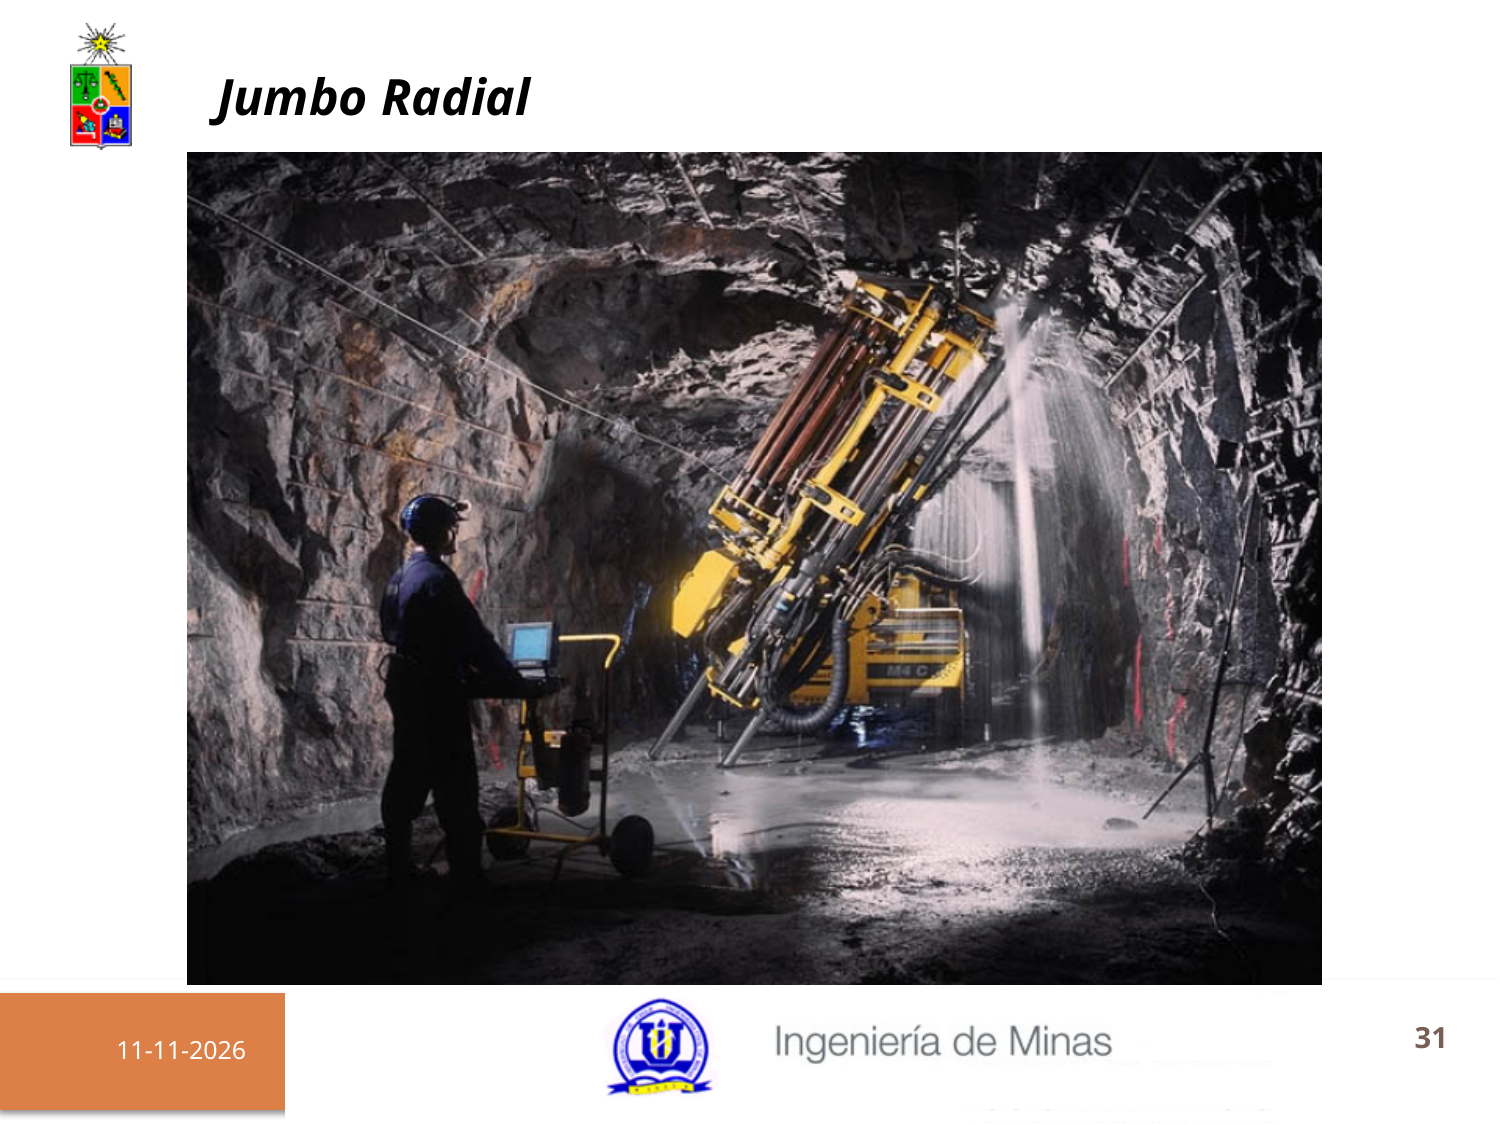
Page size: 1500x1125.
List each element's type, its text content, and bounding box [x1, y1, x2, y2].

text_box Jumbo Radial [202, 58, 546, 134]
picture [187, 152, 1500, 1125]
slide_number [12, 995, 279, 1108]
picture [69, 23, 132, 151]
